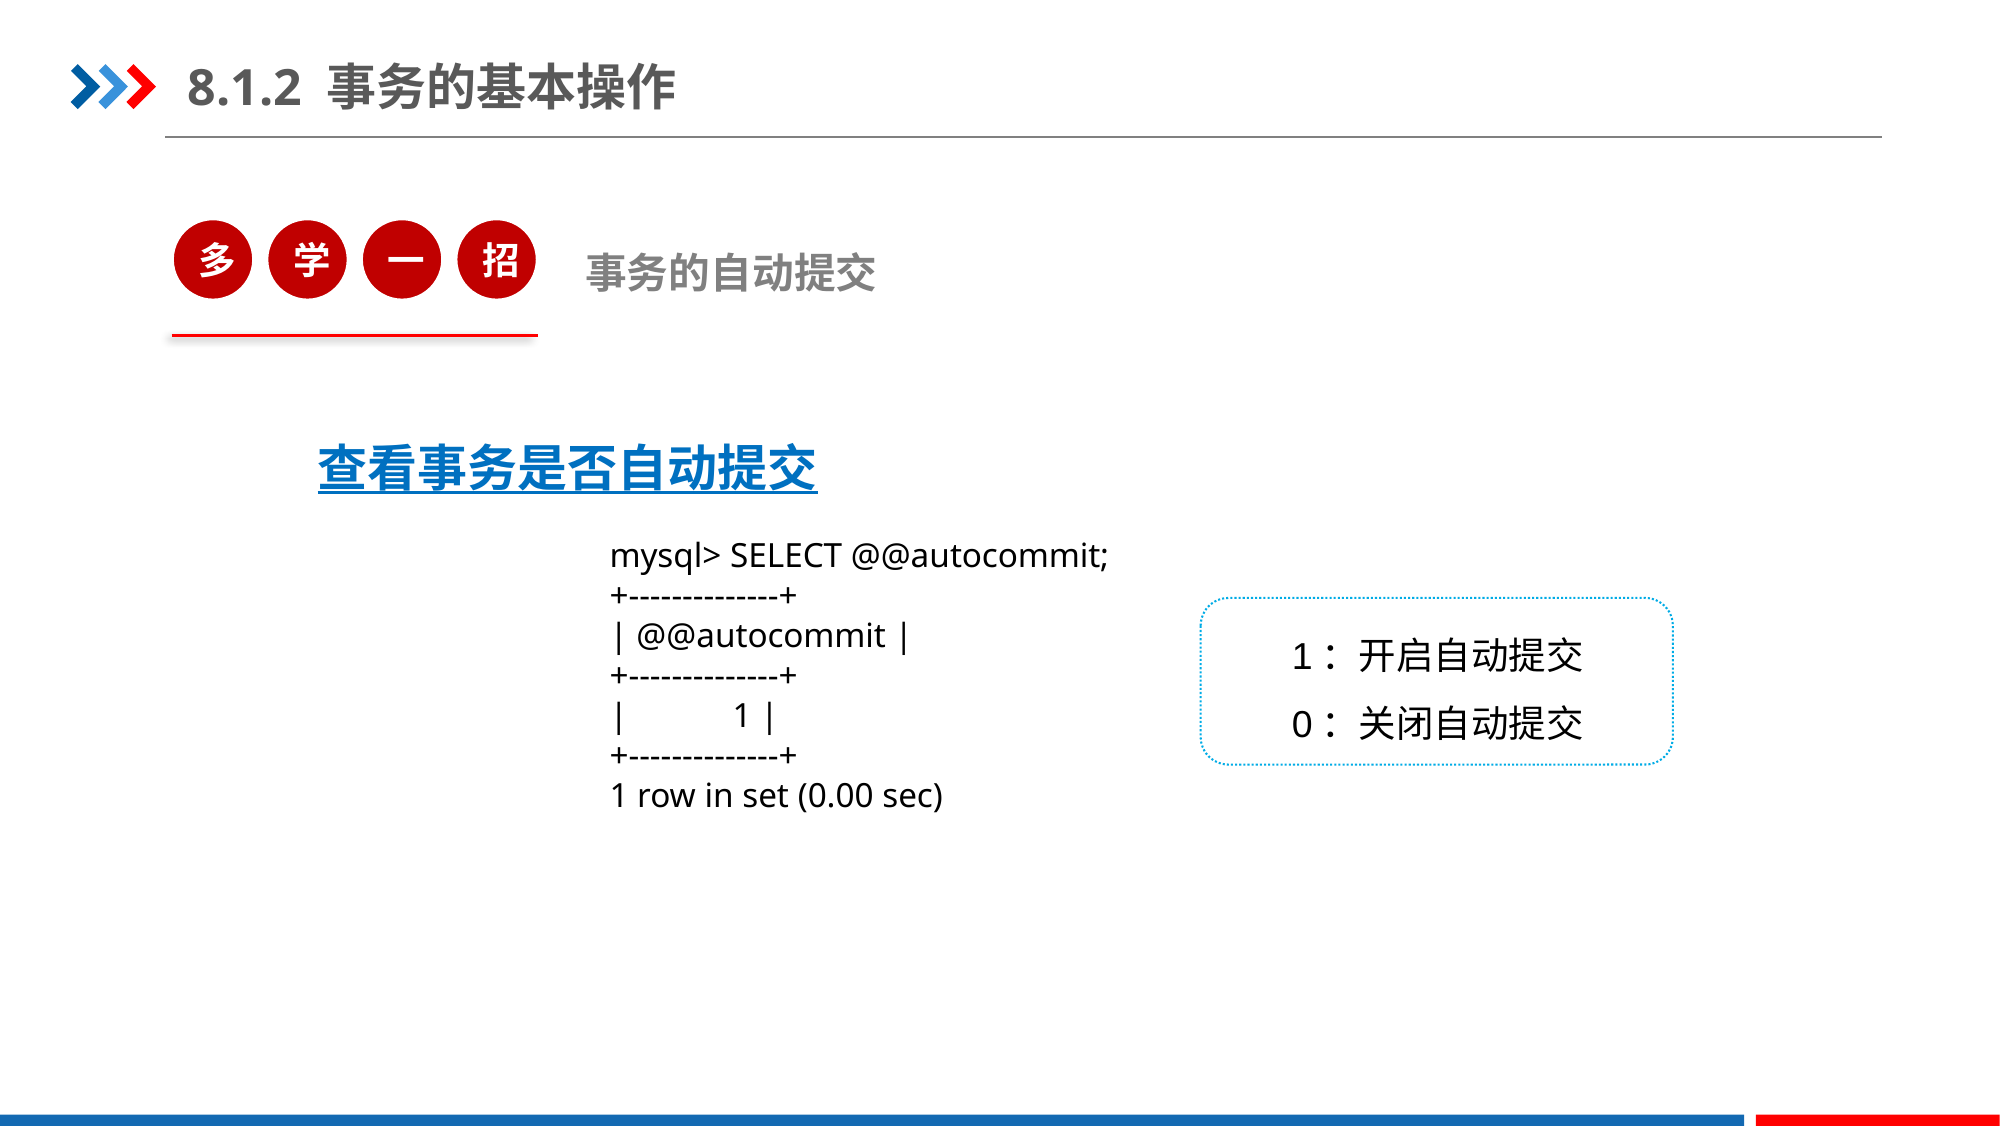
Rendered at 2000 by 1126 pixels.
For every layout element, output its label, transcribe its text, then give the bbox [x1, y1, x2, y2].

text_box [1200, 597, 1674, 765]
text_box 8.1.2 事务的基本操作 [187, 43, 827, 127]
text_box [171, 217, 539, 301]
text_box mysql> SELECT @@autocommit; +--------------+ | @@autocommit | +--------------+ | 1 | +--------------+ 1 row in set (0.00 sec) [551, 527, 1385, 822]
text_box 事务的自动提交 [570, 239, 1535, 305]
text_box 查看事务是否自动提交 [302, 399, 1535, 684]
